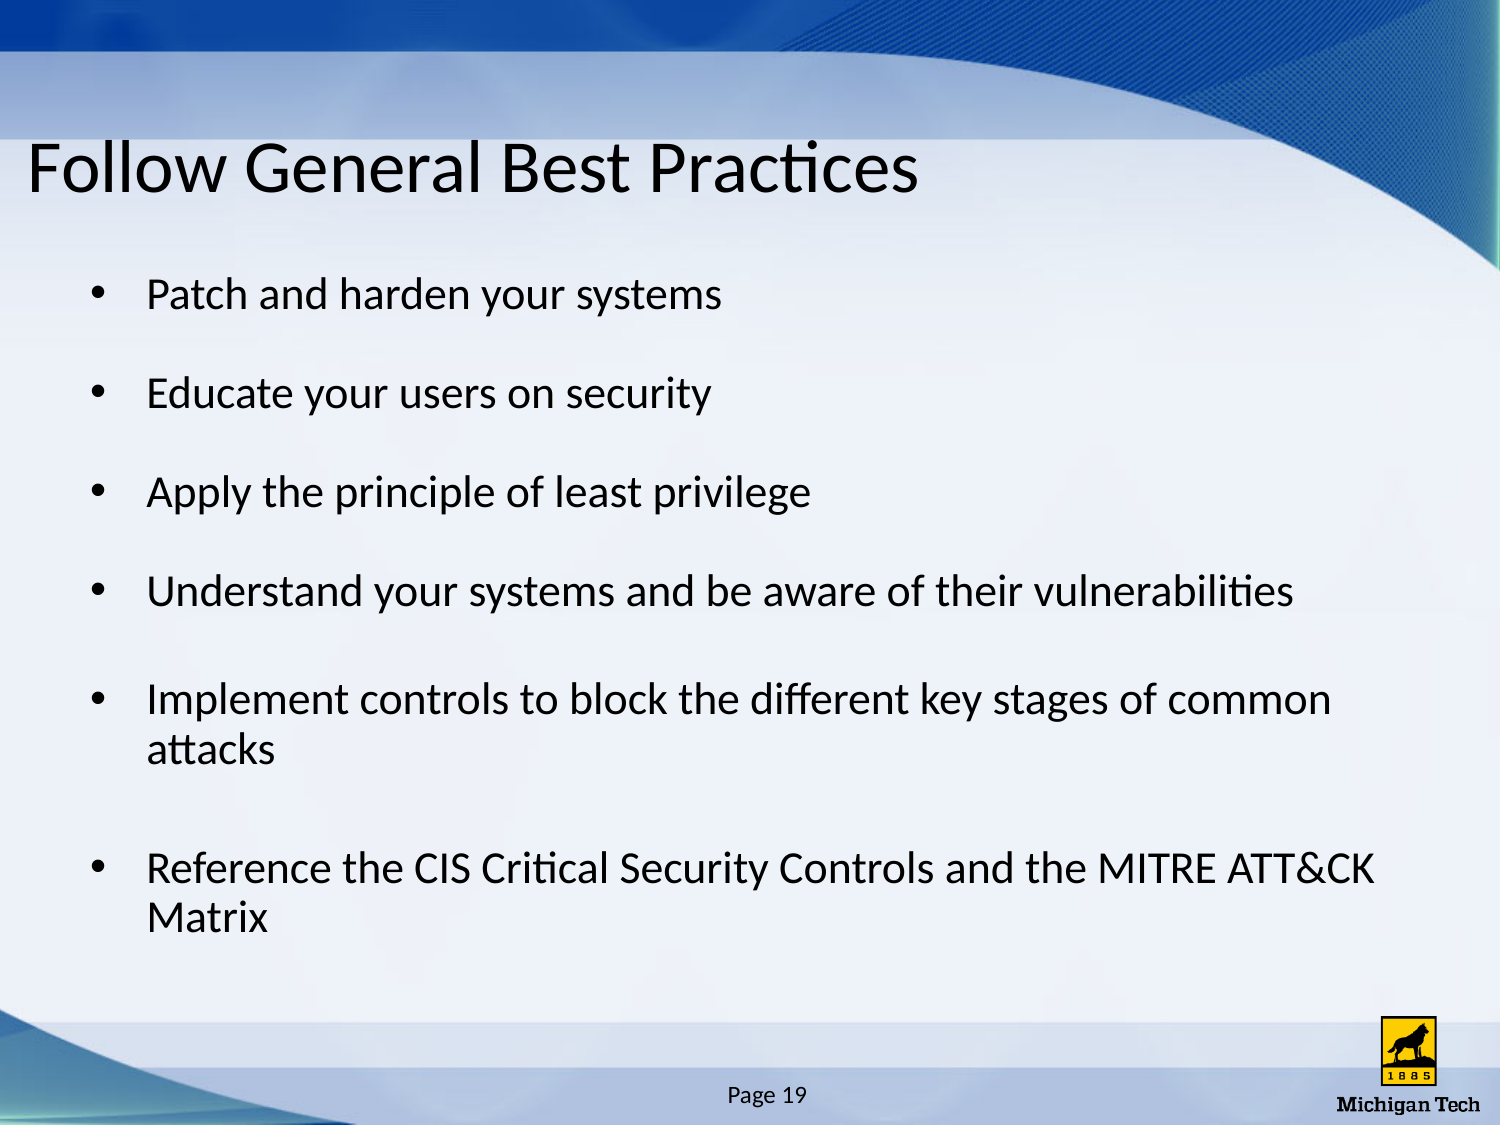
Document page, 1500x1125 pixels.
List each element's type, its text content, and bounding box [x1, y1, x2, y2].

list Patch and harden your systems Educate your users on security Apply the principle of least privilege Understand your systems and be aware of their vulnerabilities Implement controls to block the different key stages of common attacks Reference the CIS Critical Security Controls and the MITRE ATT&CK Matrix [75, 262, 1425, 1063]
title Follow General Best Practices [12, 75, 1263, 263]
picture [0, 0, 1500, 1125]
